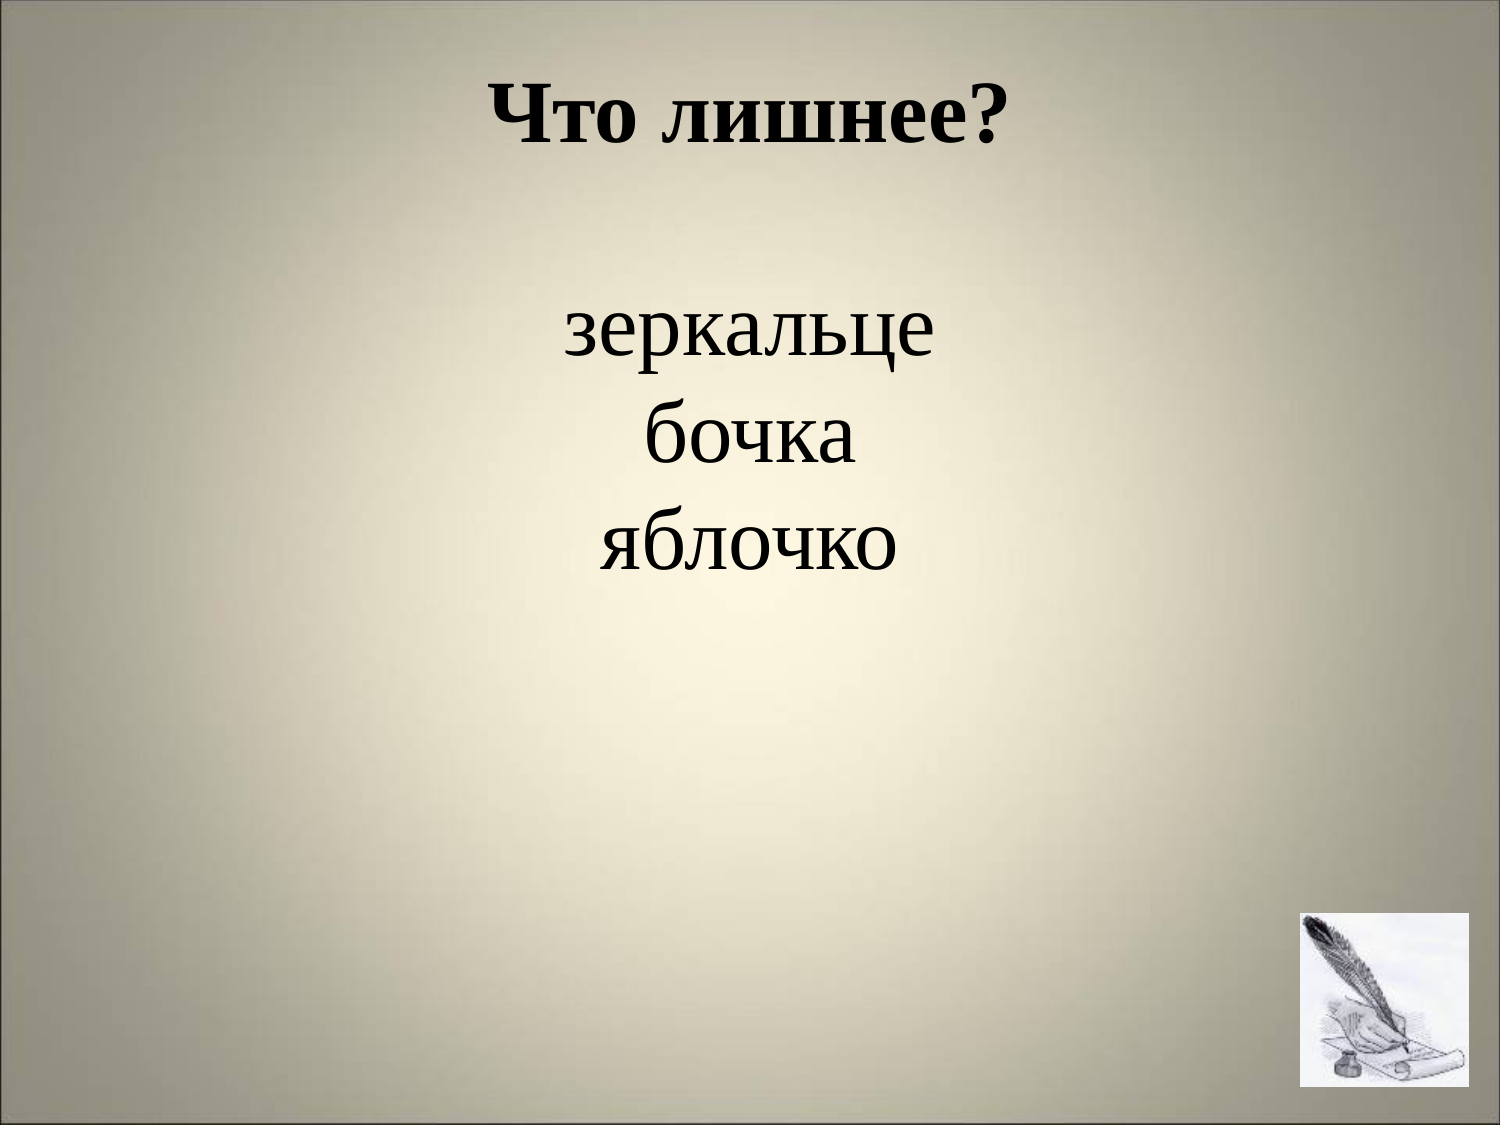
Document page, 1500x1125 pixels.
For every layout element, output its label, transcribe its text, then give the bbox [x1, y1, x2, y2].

title Что лишнее? зеркальце бочка яблочко [74, 44, 1426, 809]
picture [0, 0, 1500, 1125]
